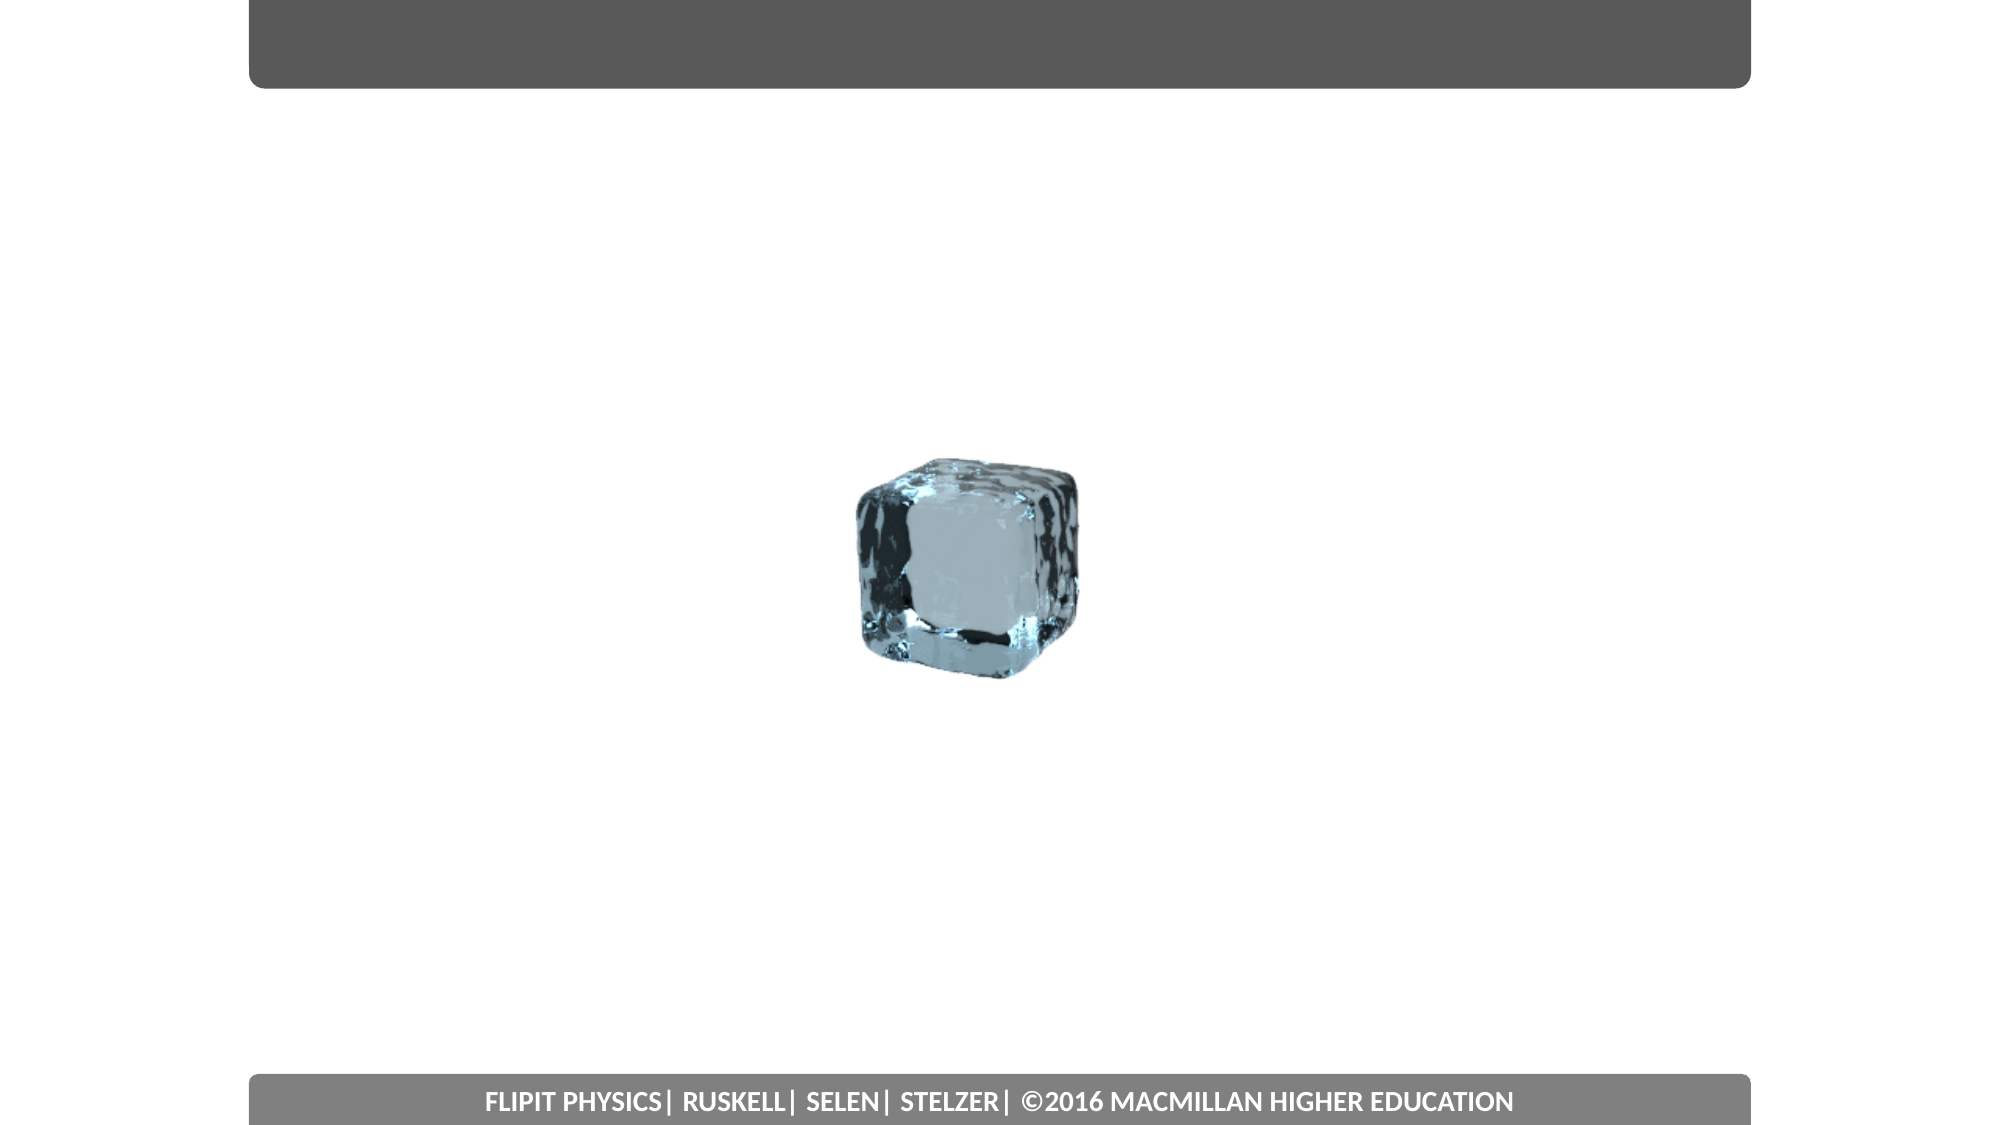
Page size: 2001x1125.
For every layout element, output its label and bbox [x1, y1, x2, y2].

text_box [249, 1074, 1750, 1125]
picture [437, 245, 1563, 879]
text_box [248, 0, 1752, 89]
